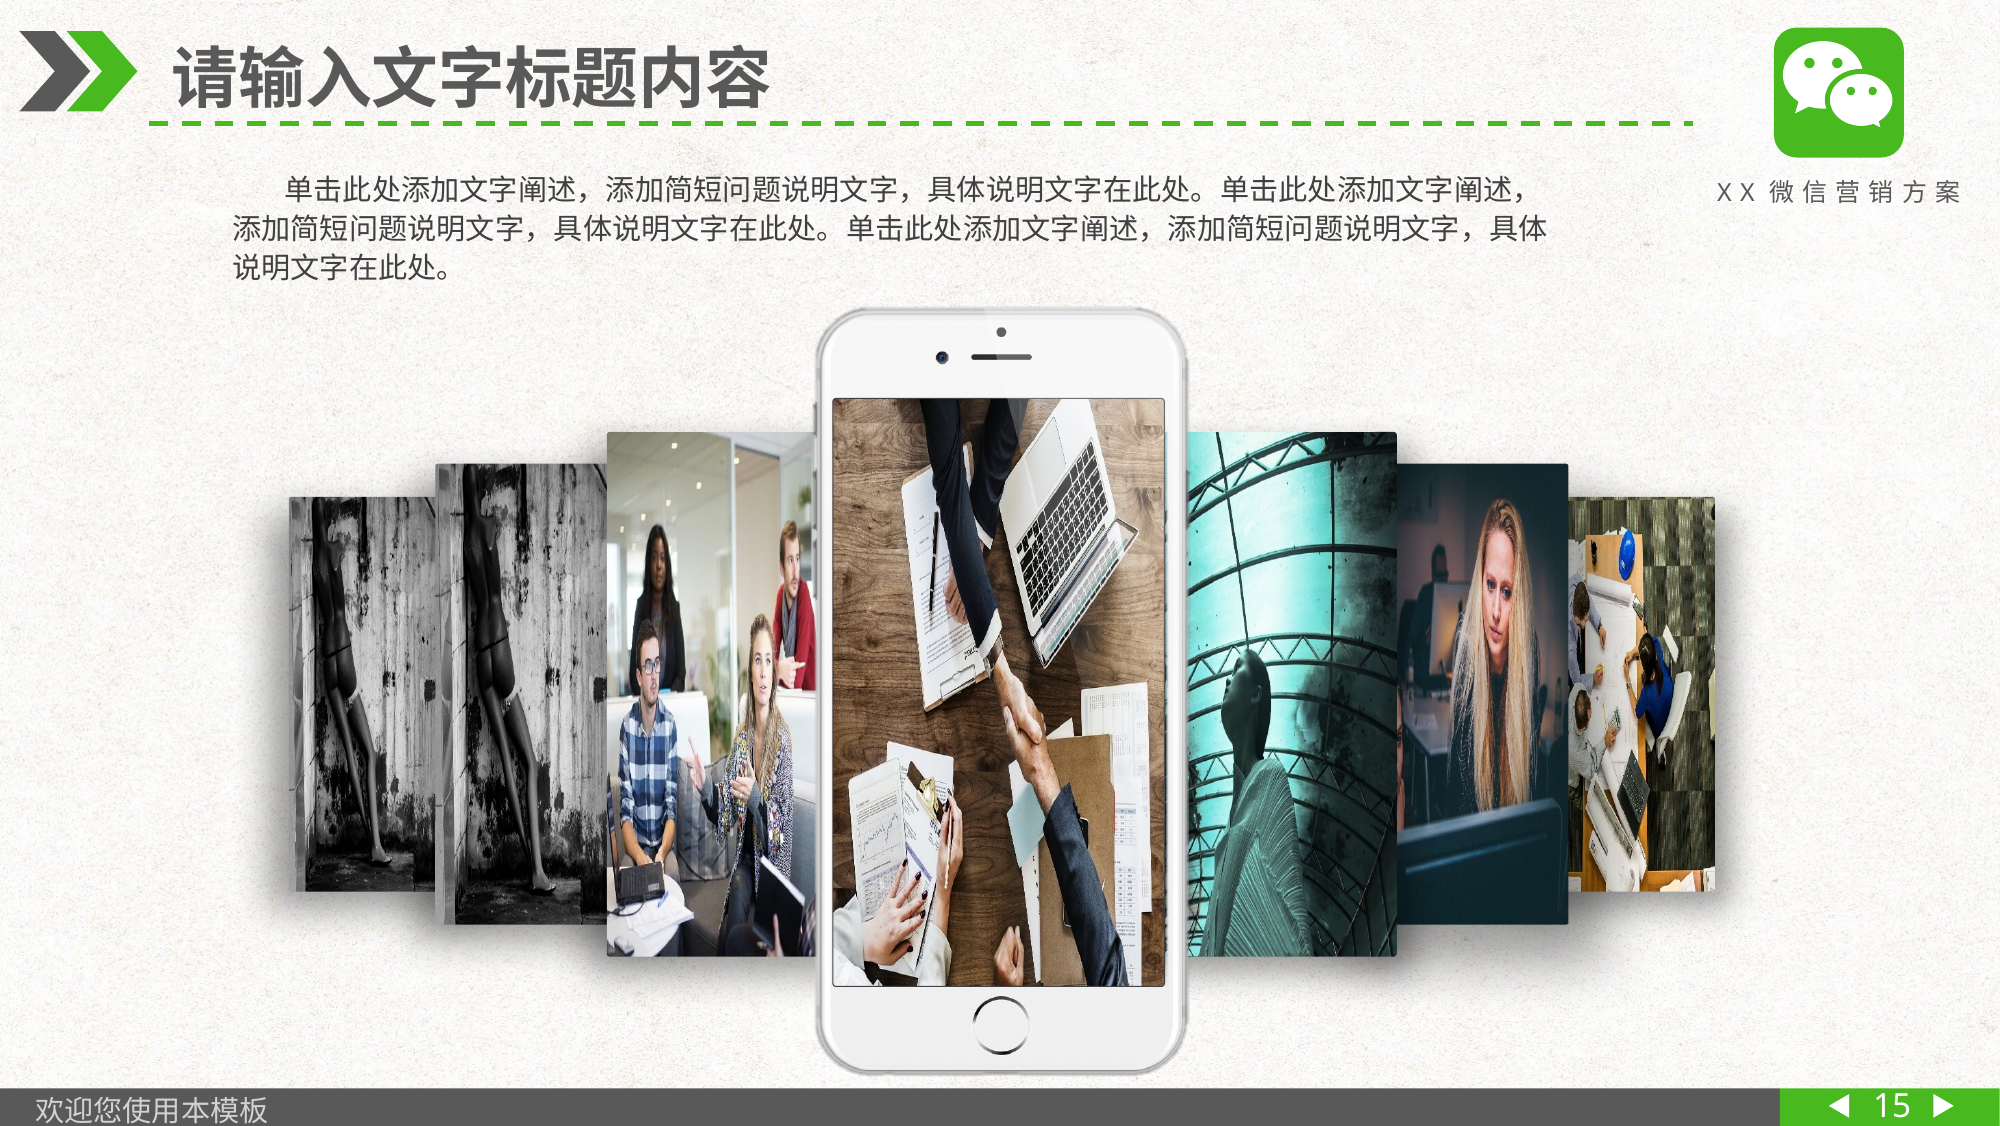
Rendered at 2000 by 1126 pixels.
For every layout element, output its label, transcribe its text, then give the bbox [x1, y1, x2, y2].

picture [0, 0, 2000, 1088]
text_box [286, 494, 391, 894]
text_box [433, 461, 563, 927]
text_box [604, 429, 770, 959]
text_box [1634, 494, 1717, 894]
text_box [1222, 429, 1399, 959]
text_box [1437, 461, 1571, 927]
text_box [17, 28, 92, 114]
text_box 请输入文字标题内容 [125, 28, 1354, 124]
text_box [64, 28, 140, 114]
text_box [776, 285, 1218, 1098]
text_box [1692, 27, 1986, 215]
text_box 单击此处添加文字阐述，添加简短问题说明文字，具体说明文字在此处。单击此处添加文字阐述，添加简短问题说明文字，具体说明文字在此处。单击此处添加文字阐述，添加简短问题说明文字，具体说明文字在此处。 [232, 167, 1569, 285]
